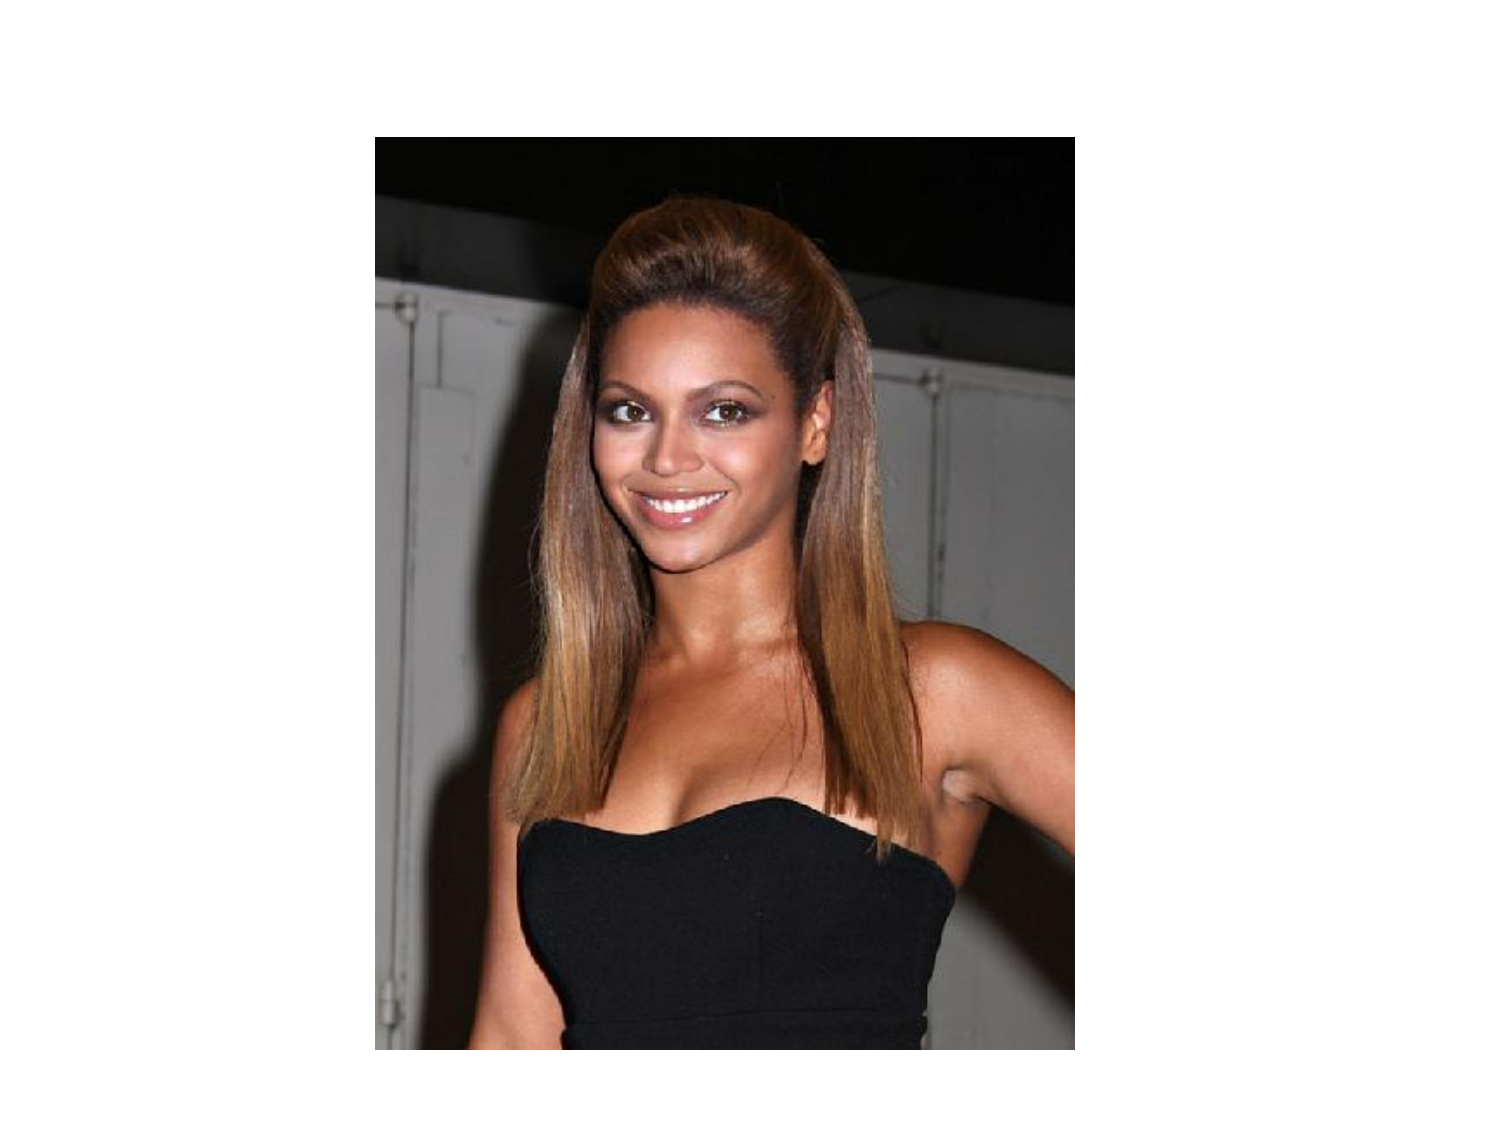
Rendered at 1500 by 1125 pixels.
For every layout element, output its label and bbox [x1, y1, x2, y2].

list [374, 137, 1076, 1051]
